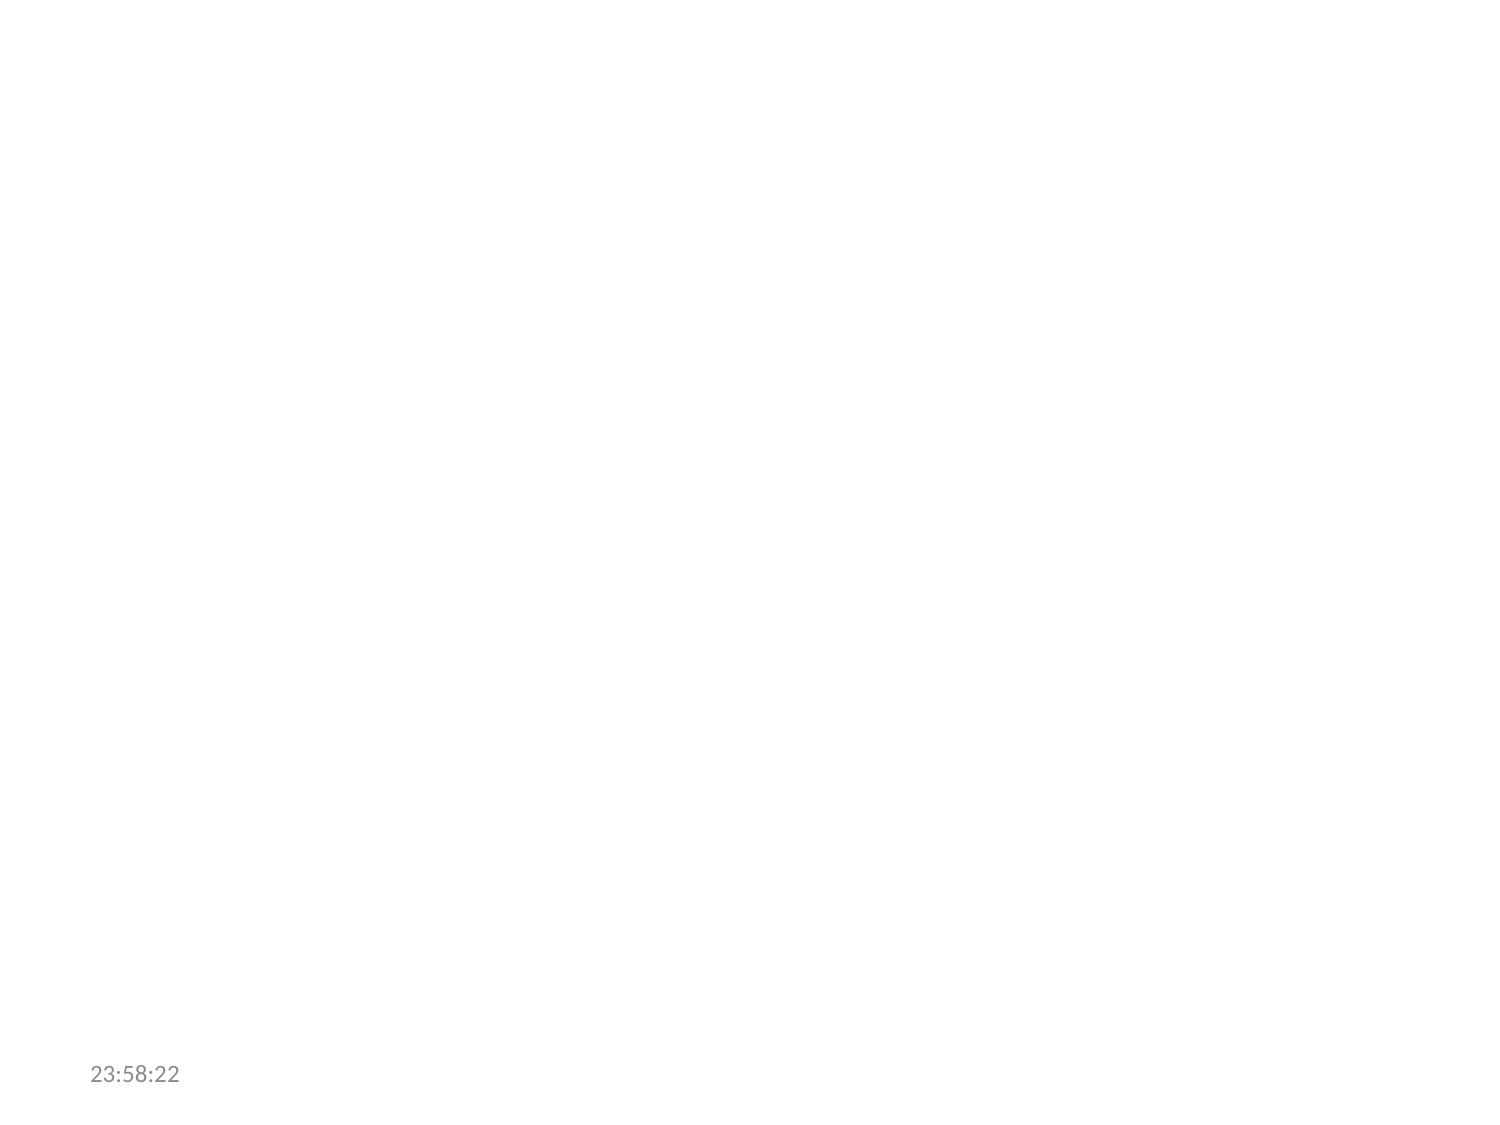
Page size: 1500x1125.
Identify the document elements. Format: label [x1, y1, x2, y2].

slide_number [75, 1042, 425, 1103]
